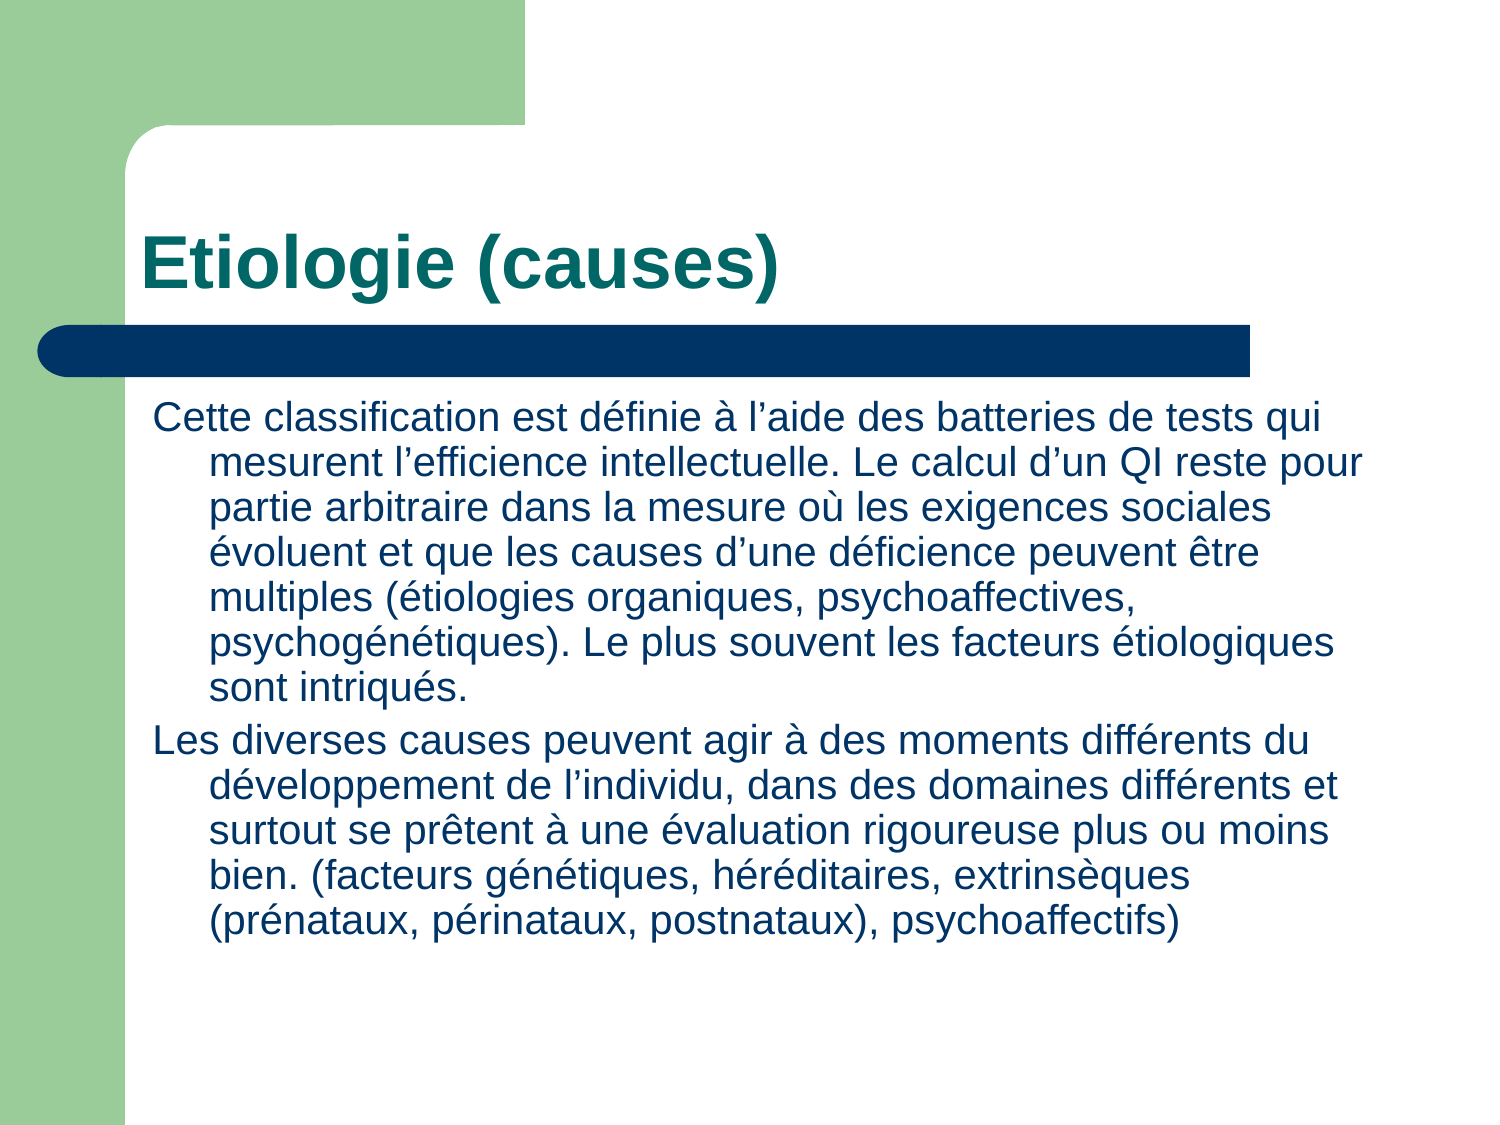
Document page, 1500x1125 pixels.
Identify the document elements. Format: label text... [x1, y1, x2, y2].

list Cette classification est définie à l’aide des batteries de tests qui mesurent l’efficience intellectuelle. Le calcul d’un QI reste pour partie arbitraire dans la mesure où les exigences sociales évoluent et que les causes d’une déficience peuvent être multiples (étiologies organiques, psychoaffectives, psychogénétiques). Le plus souvent les facteurs étiologiques sont intriqués. Les diverses causes peuvent agir à des moments différents du développement de l’individu, dans des domaines différents et surtout se prêtent à une évaluation rigoureuse plus ou moins bien. (facteurs génétiques, héréditaires, extrinsèques (prénataux, périnataux, postnataux), psychoaffectifs) [137, 387, 1400, 999]
title Etiologie (causes) [125, 125, 1425, 313]
